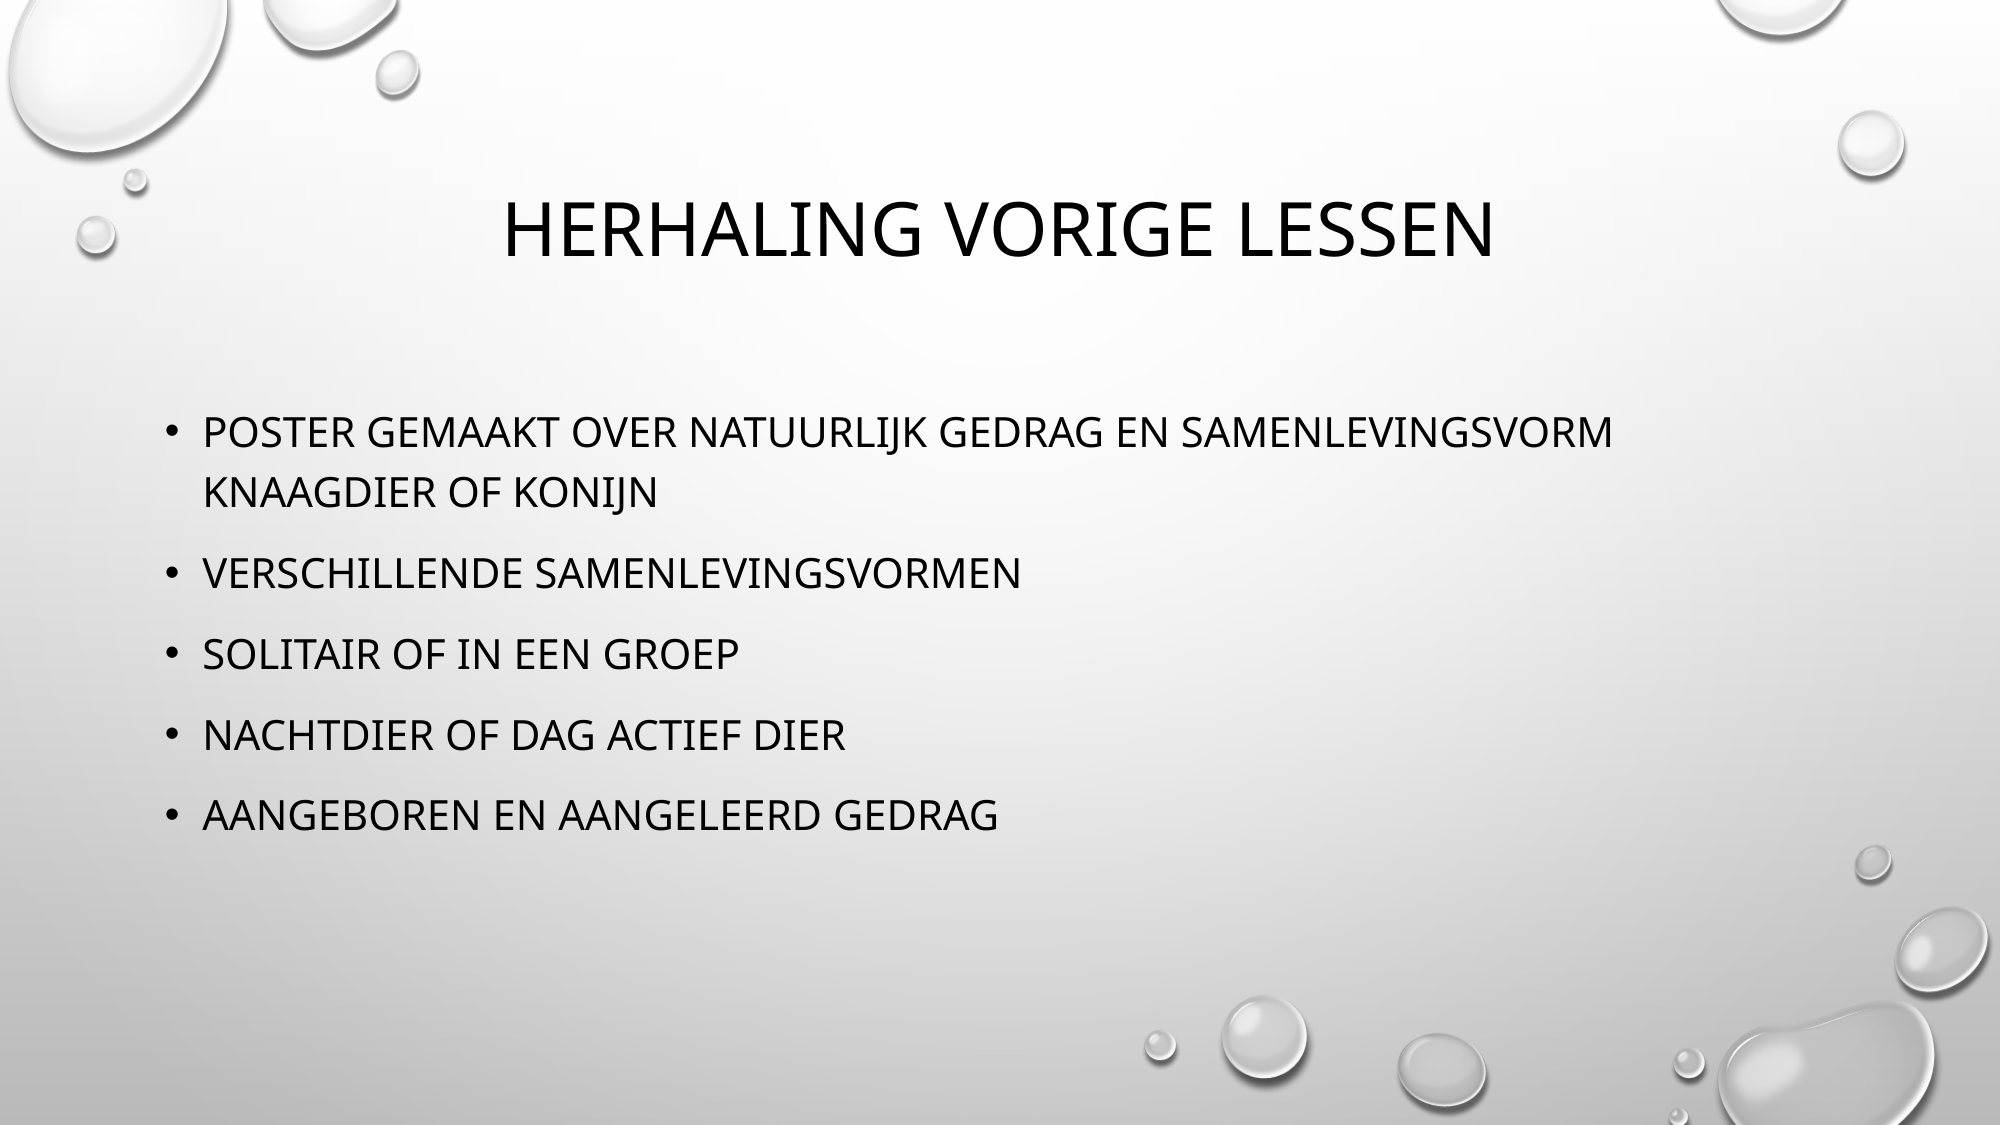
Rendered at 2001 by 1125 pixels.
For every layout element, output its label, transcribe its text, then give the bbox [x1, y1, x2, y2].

picture [0, 0, 2000, 1125]
title Herhaling vorige lessen [149, 101, 1851, 364]
list Poster gemaakt over natuurlijk gedrag en samenlevingsvorm knaagdier of konijn Verschillende samenlevingsvormen Solitair of in een groep Nachtdier of dag actief dier Aangeboren en aangeleerd gedrag [149, 388, 1850, 950]
